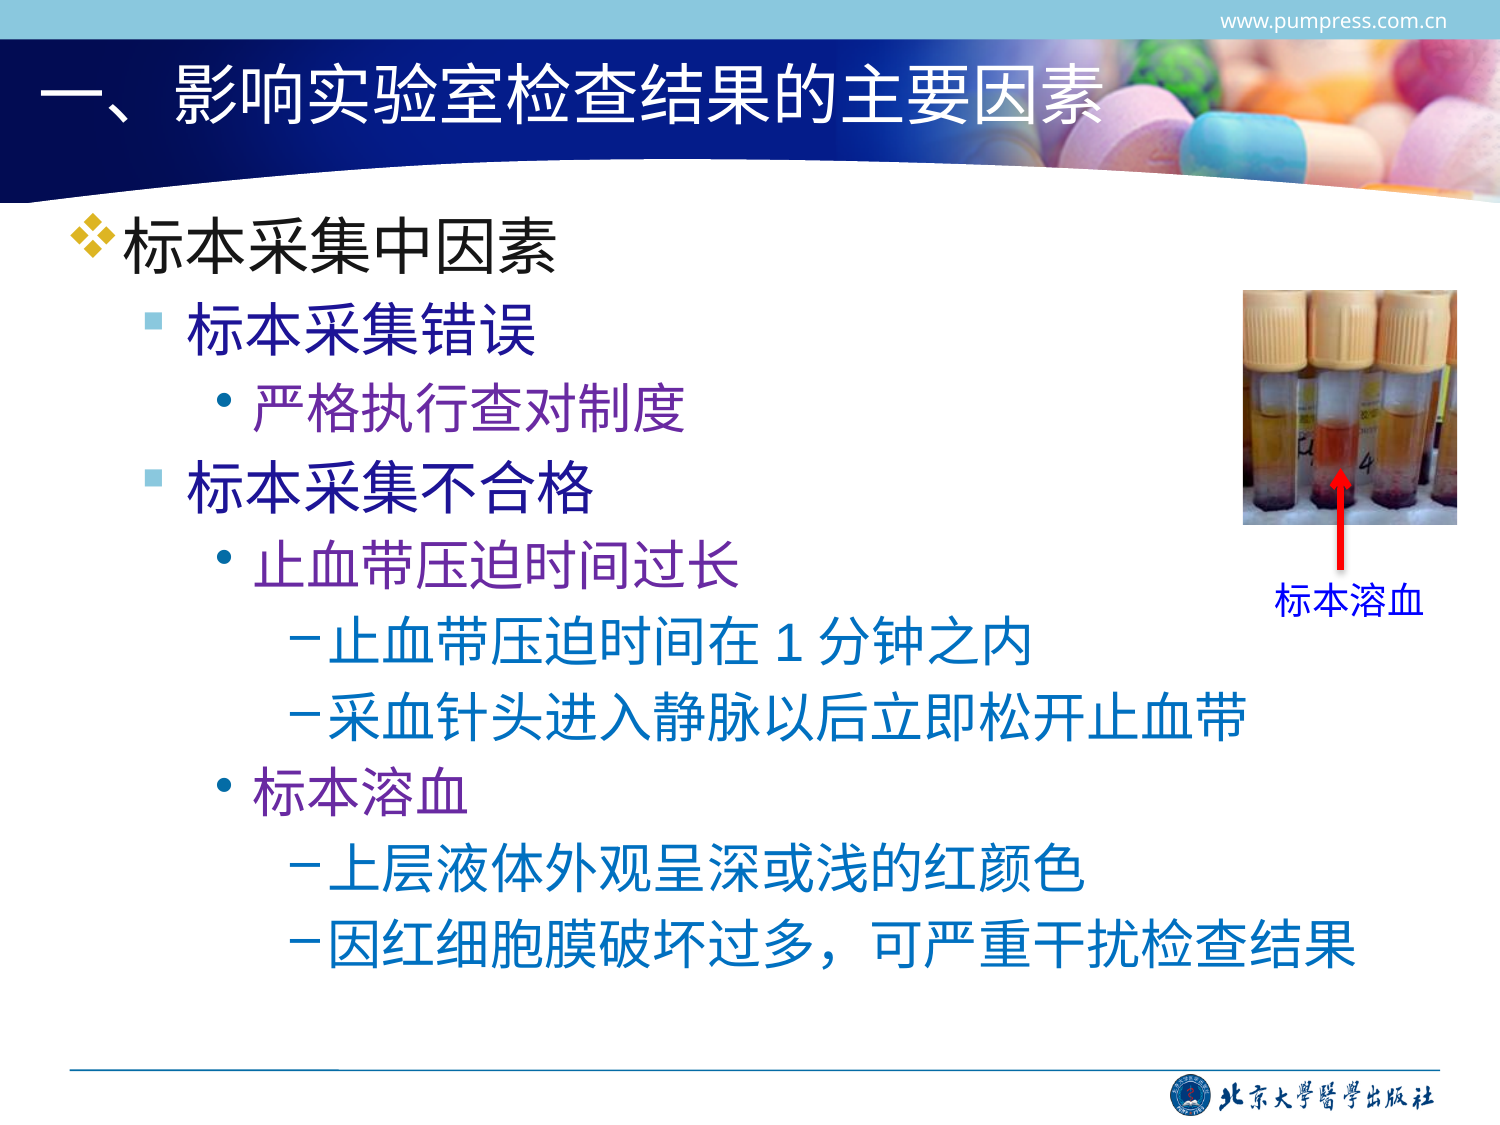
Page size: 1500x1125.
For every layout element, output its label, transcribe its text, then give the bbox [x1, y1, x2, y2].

picture [1170, 1074, 1436, 1118]
title 一、影响实验室检查结果的主要因素 [23, 46, 1349, 140]
slide_number www.pumpress.com.cn [1024, 0, 1463, 38]
picture [1242, 290, 1458, 525]
list 标本采集中因素 标本采集错误 严格执行查对制度 标本采集不合格 止血带压迫时间过长 止血带压迫时间在1分钟之内 采血针头进入静脉以后立即松开止血带 标本溶血 上层液体外观呈深或浅的红颜色 因红细胞膜破坏过多，可严重干扰检查结果 [49, 198, 1400, 1026]
picture [0, 40, 1500, 203]
text_box 标本溶血 [1260, 569, 1440, 630]
